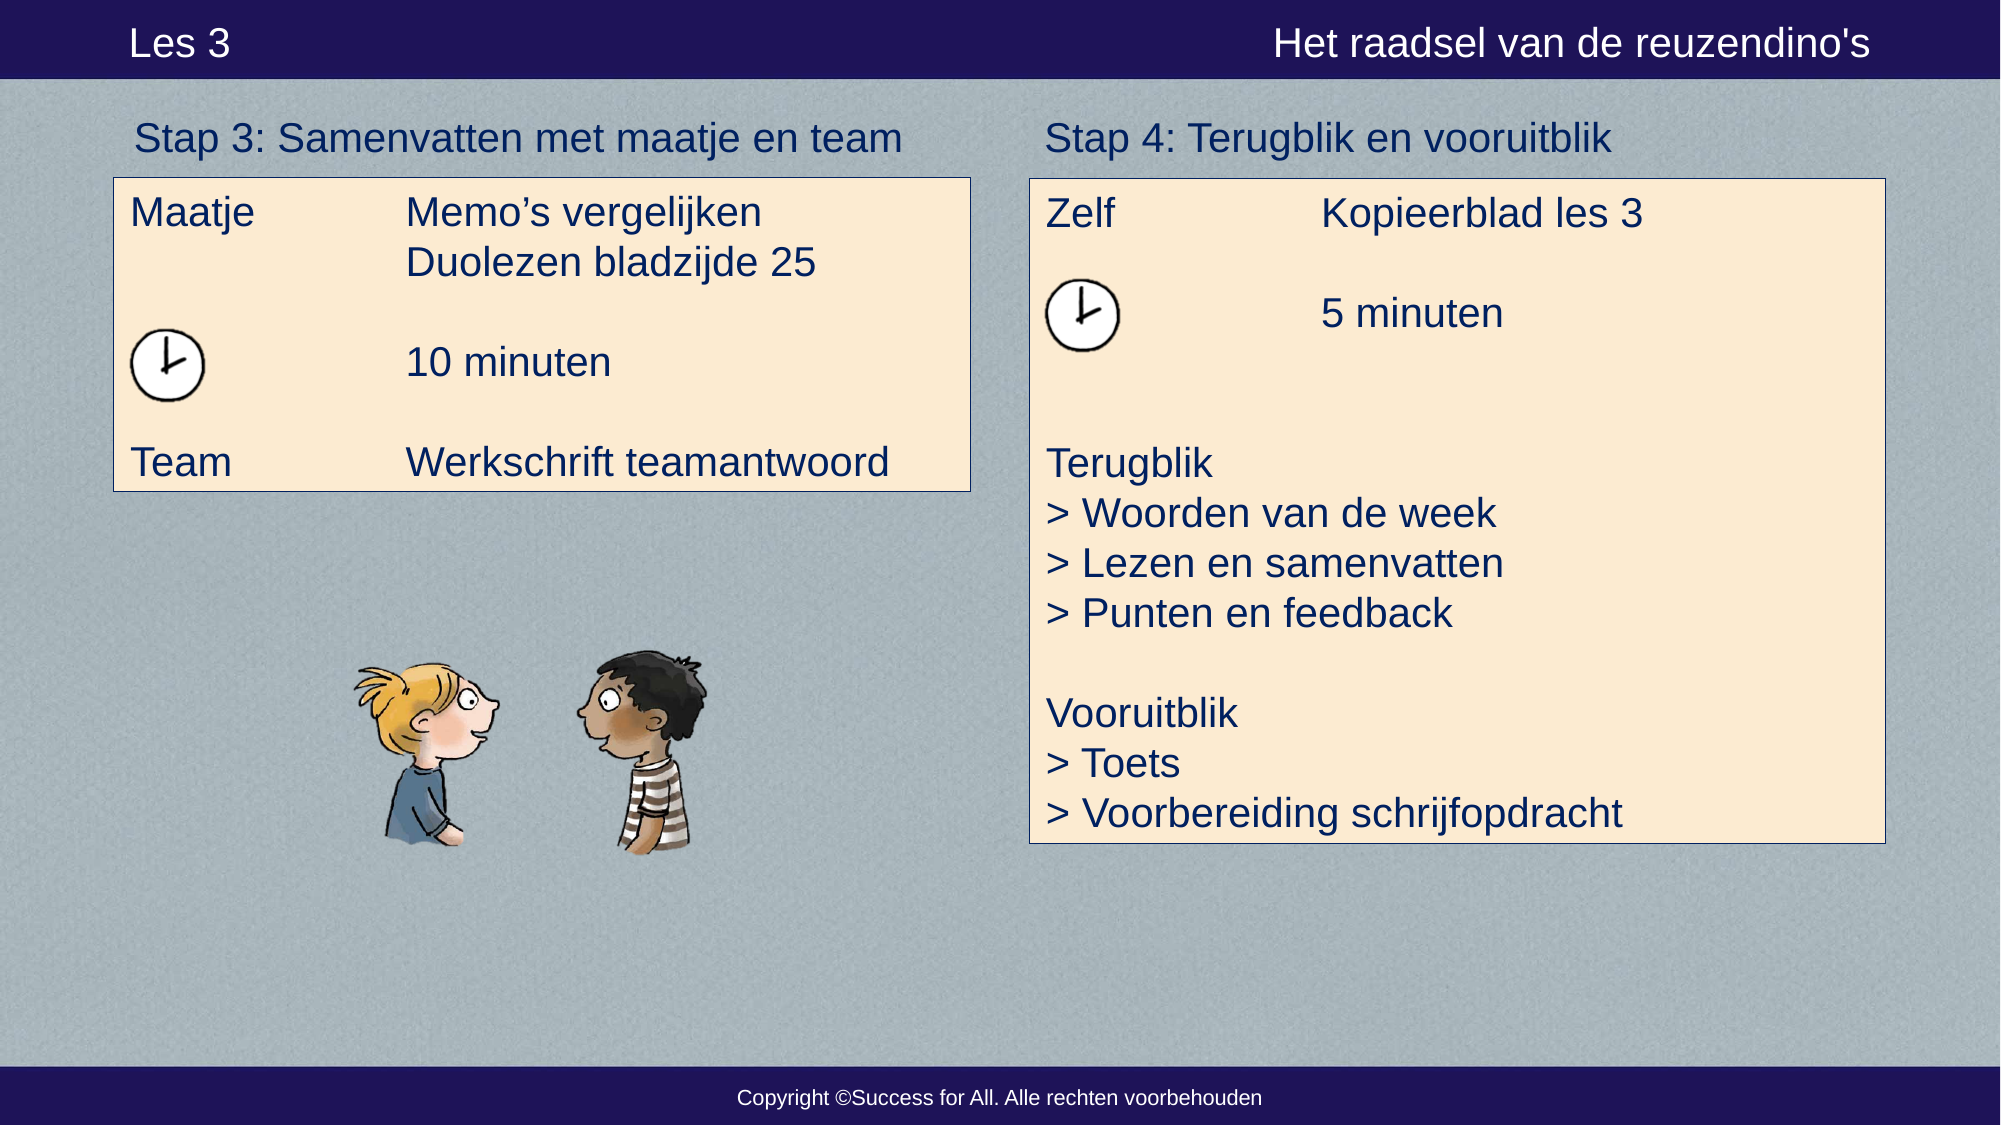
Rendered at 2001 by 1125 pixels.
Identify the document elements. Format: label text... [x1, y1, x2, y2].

picture [0, 0, 2001, 1125]
text_box Stap 4: Terugblik en vooruitblik [1029, 103, 1822, 169]
text_box Zelf Kopieerblad les 3 5 minuten Terugblik > Woorden van de week > Lezen en samenvatten > Punten en feedback Vooruitblik > Toets > Voorbereiding schrijfopdracht [1029, 178, 1886, 844]
text_box Het raadsel van de reuzendino's [999, 8, 1886, 73]
text_box Stap 3: Samenvatten met maatje en team [119, 103, 966, 169]
text_box Les 3 [114, 8, 354, 73]
text_box Maatje Memo’s vergelijken Duolezen bladzijde 25 10 minuten Team Werkschrift teamantwoord [113, 177, 971, 492]
text_box Copyright ©Success for All. Alle rechten voorbehouden [0, 1076, 2000, 1125]
